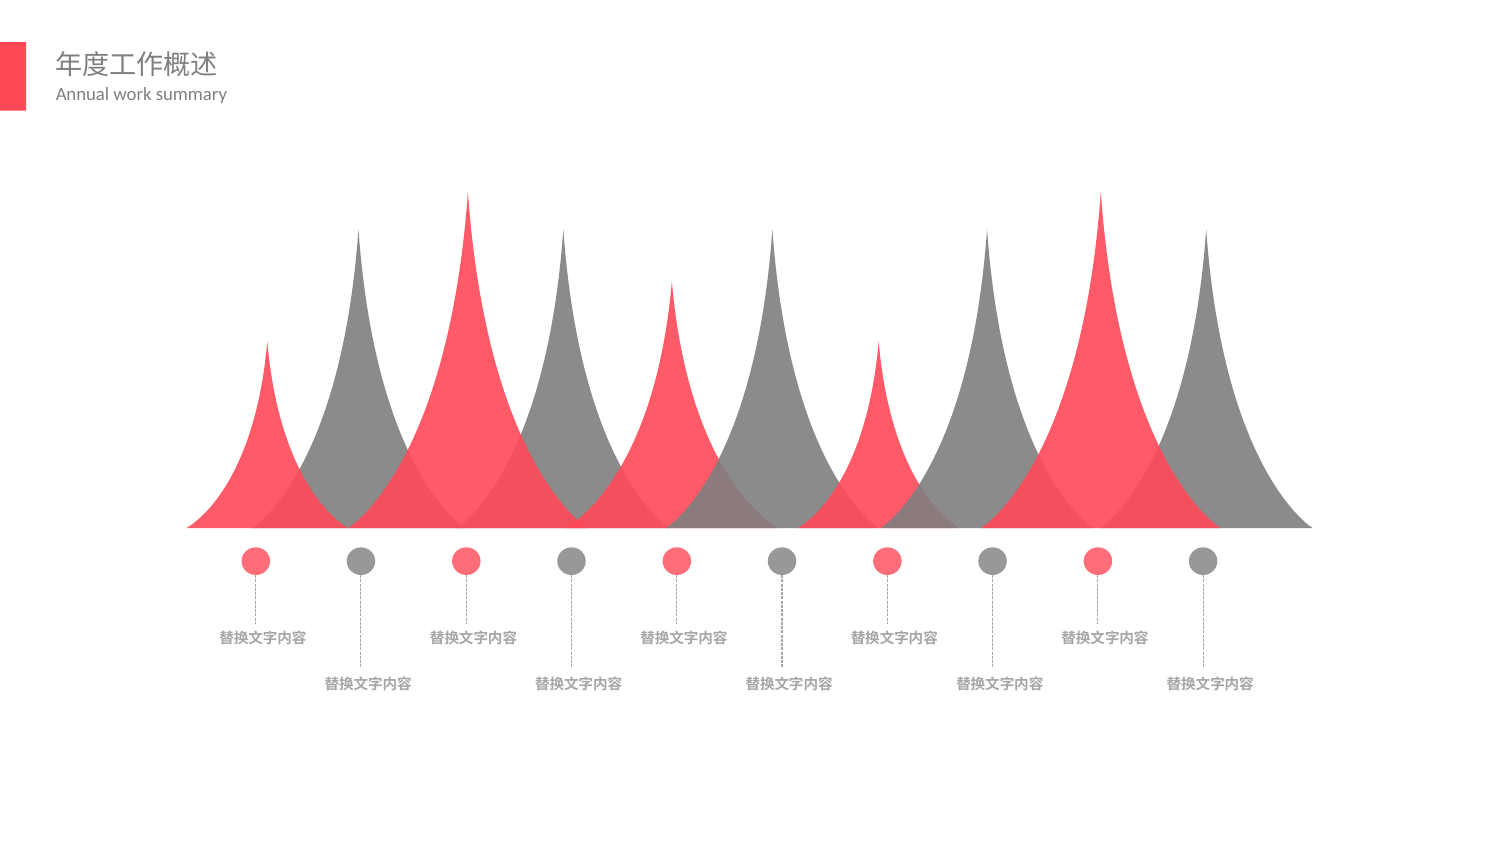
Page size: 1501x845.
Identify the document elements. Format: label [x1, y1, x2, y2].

text_box [534, 547, 623, 693]
text_box [429, 547, 518, 647]
text_box [300, 229, 408, 527]
text_box [744, 547, 834, 693]
text_box [639, 547, 729, 647]
text_box [981, 191, 1221, 529]
text_box [1159, 229, 1313, 529]
text_box [348, 191, 577, 529]
text_box [850, 547, 939, 647]
text_box [565, 281, 719, 529]
text_box [880, 229, 1038, 529]
text_box [797, 341, 919, 529]
text_box [218, 547, 308, 647]
text_box [323, 547, 413, 693]
text_box [1166, 547, 1255, 693]
text_box [666, 229, 839, 529]
text_box [1060, 547, 1150, 647]
text_box [186, 341, 348, 529]
text_box [955, 547, 1044, 693]
text_box [521, 229, 621, 519]
